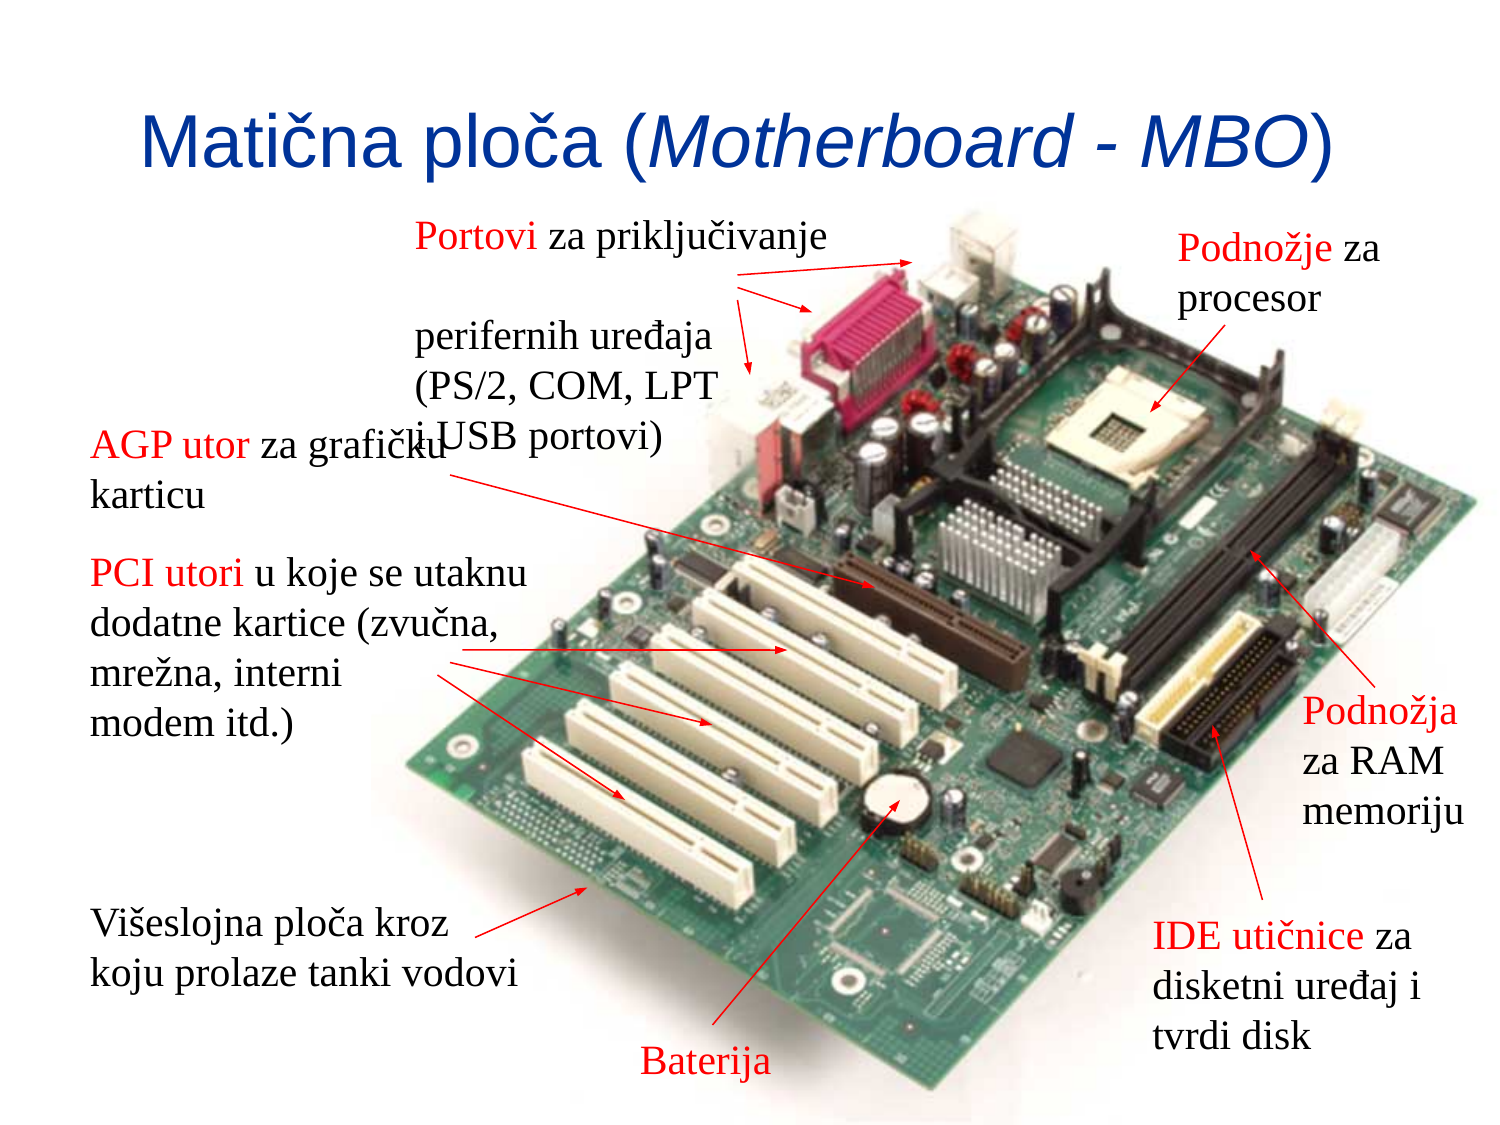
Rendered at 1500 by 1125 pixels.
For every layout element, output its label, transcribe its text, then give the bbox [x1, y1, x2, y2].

text_box AGP utor za grafičku karticu [75, 409, 366, 525]
picture [371, 190, 1500, 1125]
text_box PCI utori u koje se utaknu dodatne kartice (zvučna, mrežna, interni modem itd.) [75, 537, 366, 753]
text_box Višeslojna ploča kroz koju prolaze tanki vodovi [74, 887, 366, 1003]
title Matična ploča (Motherboard - MBO) [99, 49, 1376, 226]
